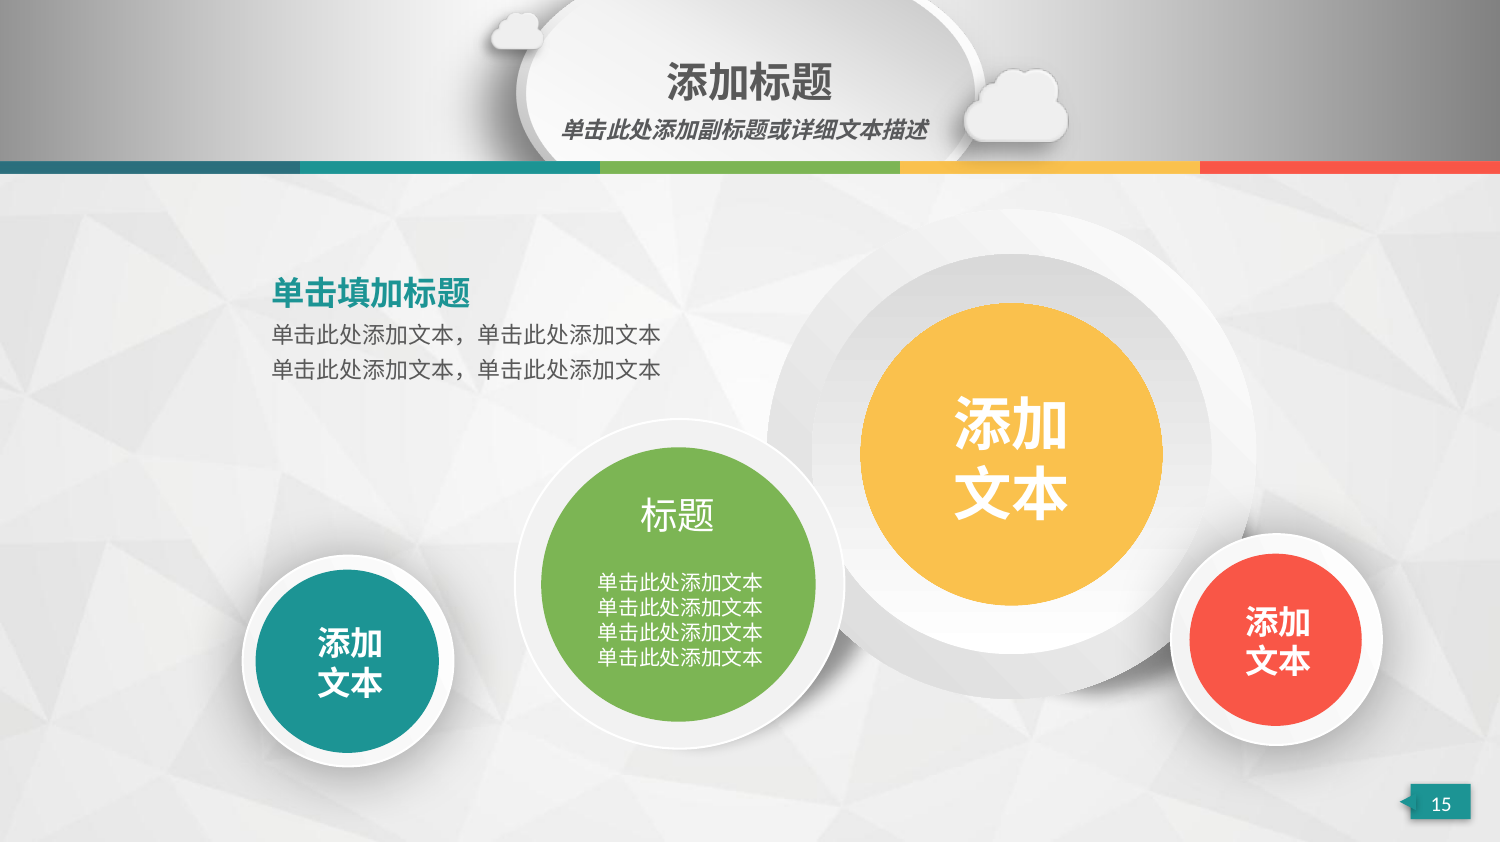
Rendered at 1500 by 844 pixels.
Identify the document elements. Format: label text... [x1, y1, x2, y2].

text_box 单击此处添加副标题或详细文本描述 [545, 108, 943, 151]
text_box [242, 555, 454, 767]
picture [0, 0, 1500, 842]
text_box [1170, 534, 1383, 746]
text_box 添加标题 [584, 55, 916, 106]
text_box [514, 418, 845, 749]
text_box 单击填加标题 单击此处添加文本，单击此处添加文本 单击此处添加文本，单击此处添加文本 [256, 252, 750, 391]
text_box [766, 209, 1257, 700]
